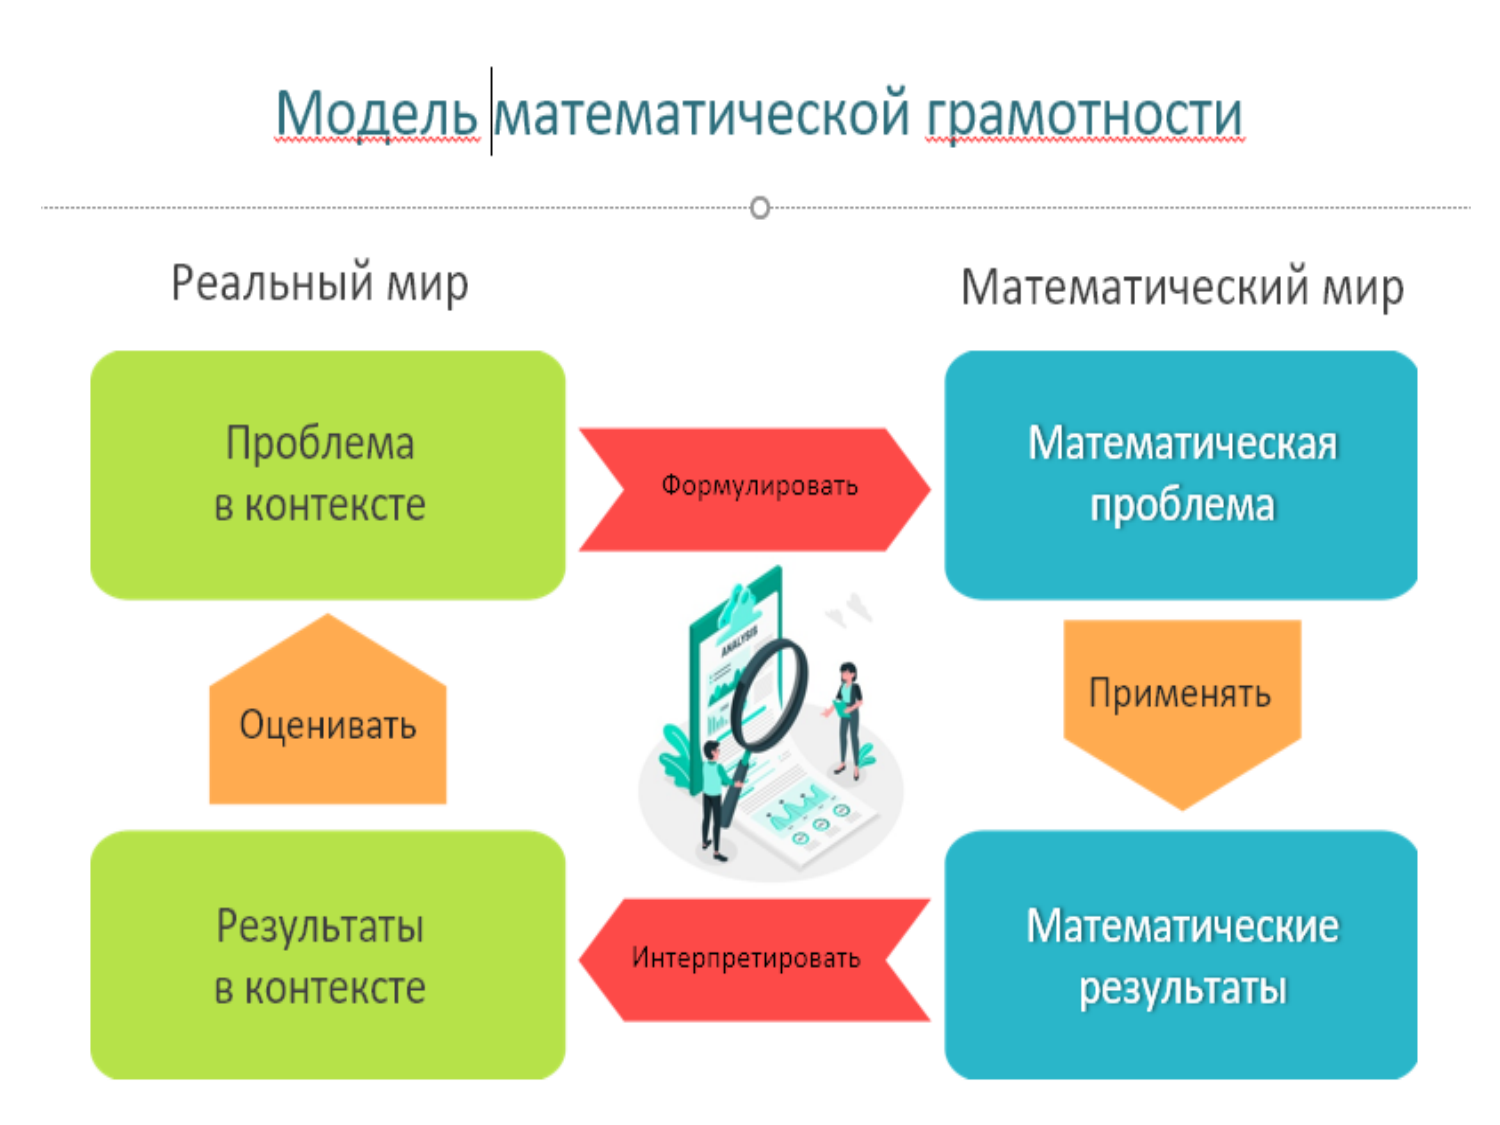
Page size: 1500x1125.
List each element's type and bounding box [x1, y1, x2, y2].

picture [41, 42, 1471, 1095]
